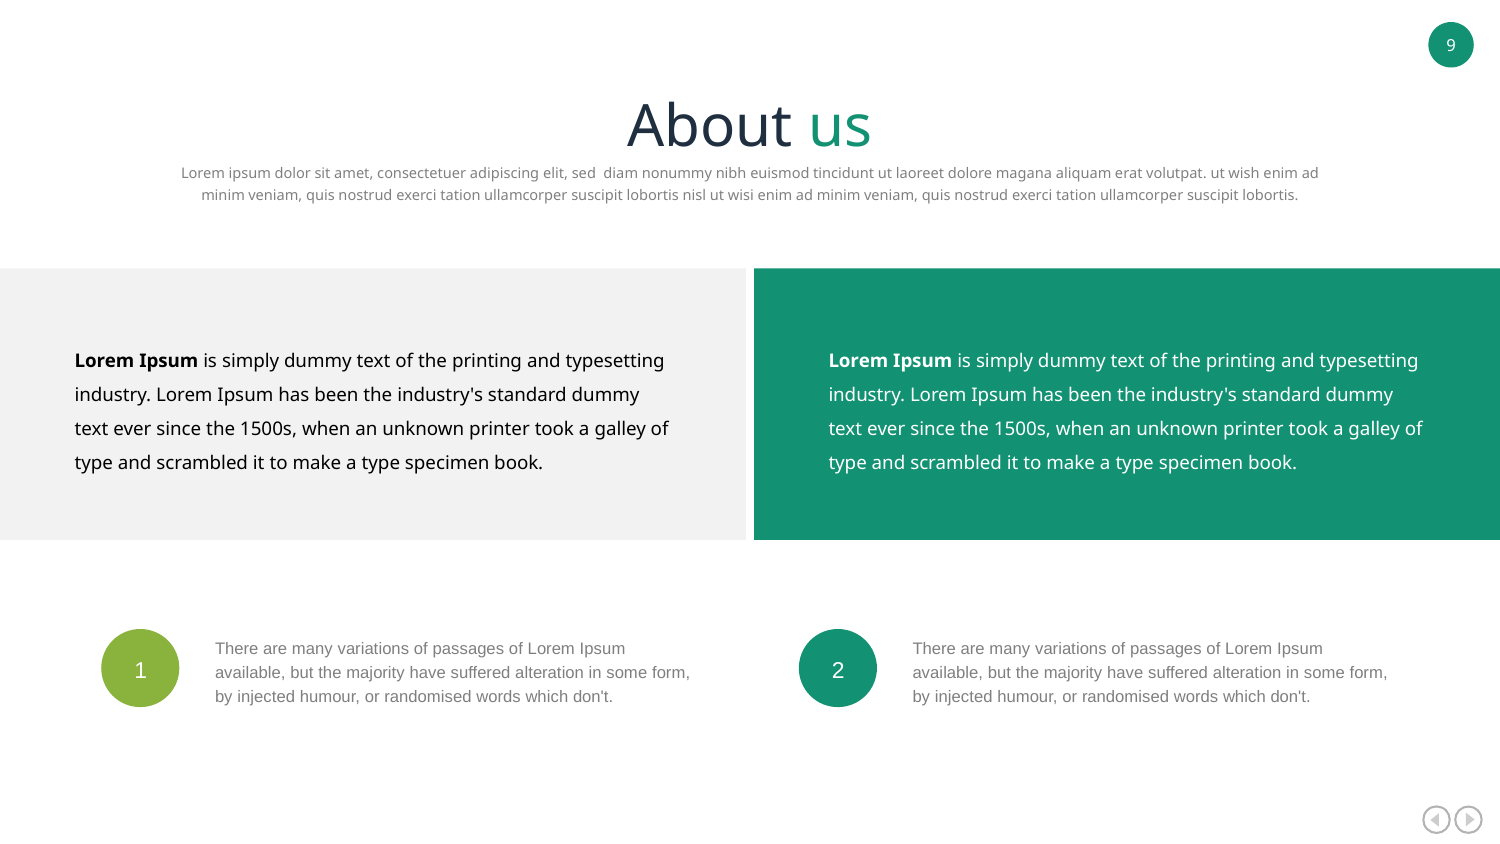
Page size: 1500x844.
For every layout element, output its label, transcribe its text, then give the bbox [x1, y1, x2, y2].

text_box Lorem Ipsum is simply dummy text of the printing and typesetting industry. Lorem Ipsum has been the industry's standard dummy text ever since the 1500s, when an unknown printer took a galley of type and scrambled it to make a type specimen book. [59, 330, 687, 481]
text_box [754, 268, 1500, 540]
text_box [0, 268, 746, 540]
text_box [100, 624, 702, 715]
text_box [160, 79, 1341, 214]
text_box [798, 624, 1399, 715]
text_box Lorem Ipsum is simply dummy text of the printing and typesetting industry. Lorem Ipsum has been the industry's standard dummy text ever since the 1500s, when an unknown printer took a galley of type and scrambled it to make a type specimen book. [813, 330, 1441, 481]
